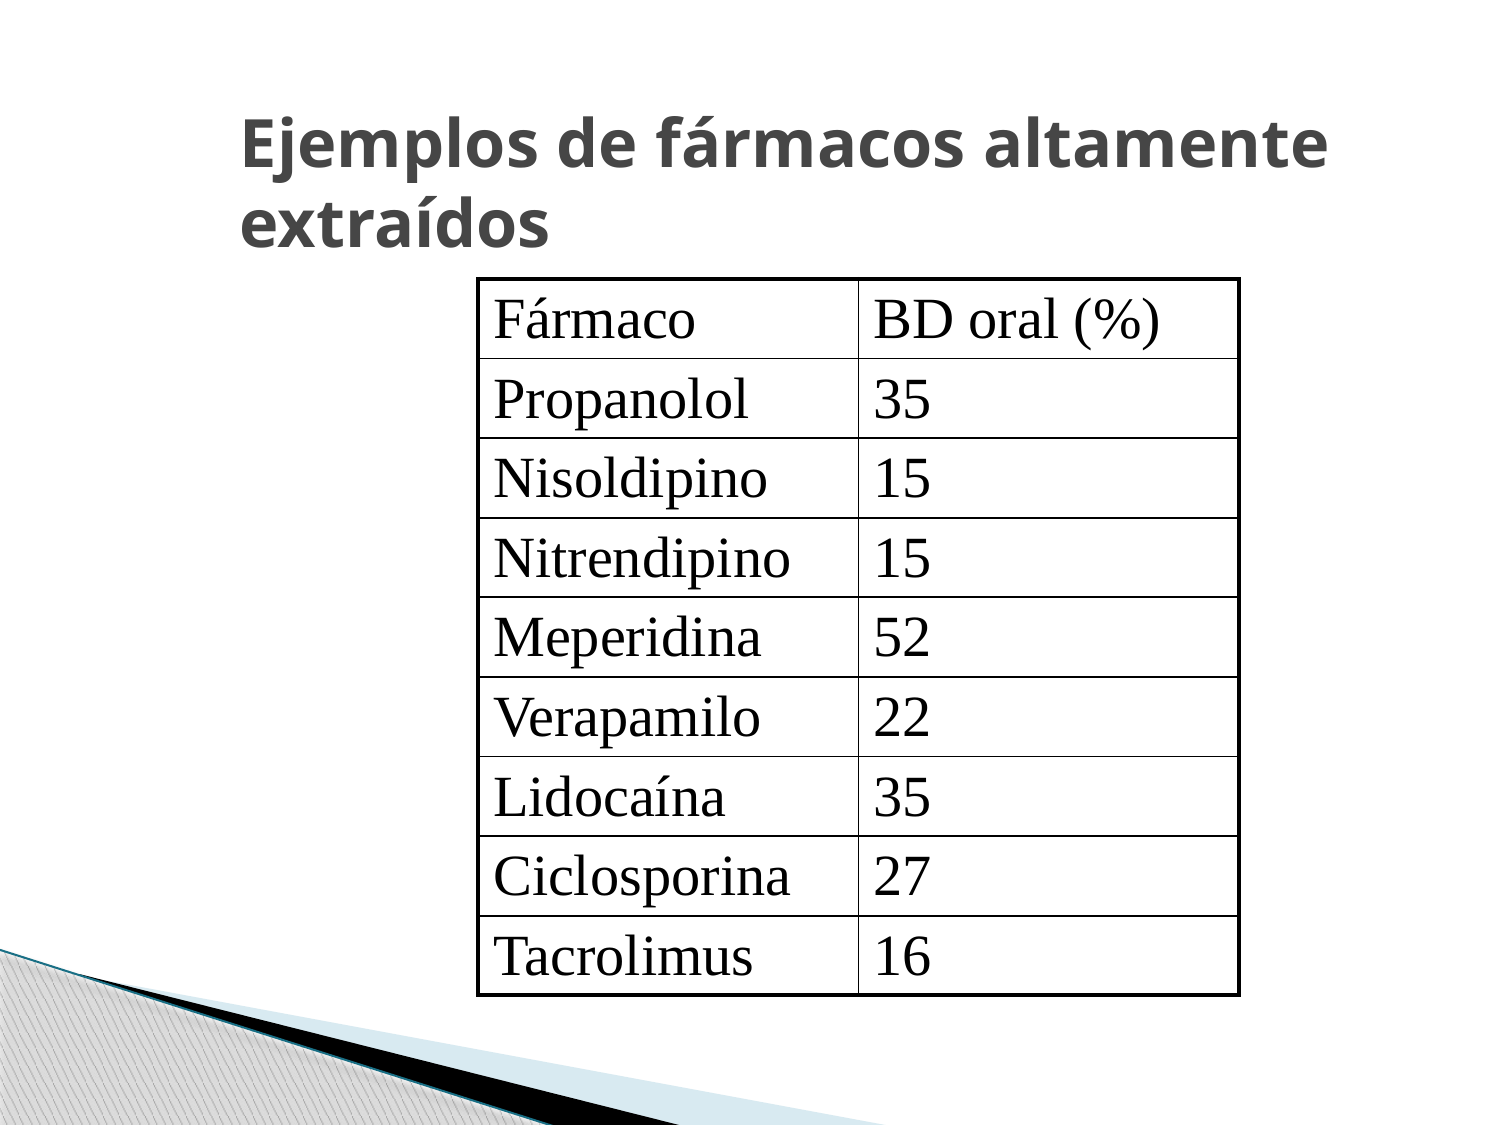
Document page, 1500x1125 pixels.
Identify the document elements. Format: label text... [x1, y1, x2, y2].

table_cell Lidocaína [480, 757, 858, 835]
table_header BD oral (%) [859, 281, 1237, 358]
table_header Fármaco [480, 281, 858, 358]
table_cell Verapamilo [480, 678, 858, 756]
table_cell 22 [859, 678, 1237, 756]
table_cell 35 [859, 757, 1237, 835]
table_cell 52 [859, 598, 1237, 676]
table_cell Ciclosporina [480, 837, 858, 915]
list [224, 324, 838, 1001]
table_cell Nitrendipino [480, 519, 858, 596]
table_cell Propanolol [480, 359, 858, 437]
table_cell 15 [859, 519, 1237, 596]
table_cell 16 [859, 917, 1237, 993]
title Ejemplos de fármacos altamente extraídos [225, 87, 1463, 275]
table_cell Tacrolimus [480, 917, 858, 993]
table_cell Nisoldipino [480, 439, 858, 517]
table_cell 27 [859, 837, 1237, 915]
table_cell 15 [859, 439, 1237, 517]
table_cell 35 [859, 359, 1237, 437]
table_cell Meperidina [480, 598, 858, 676]
